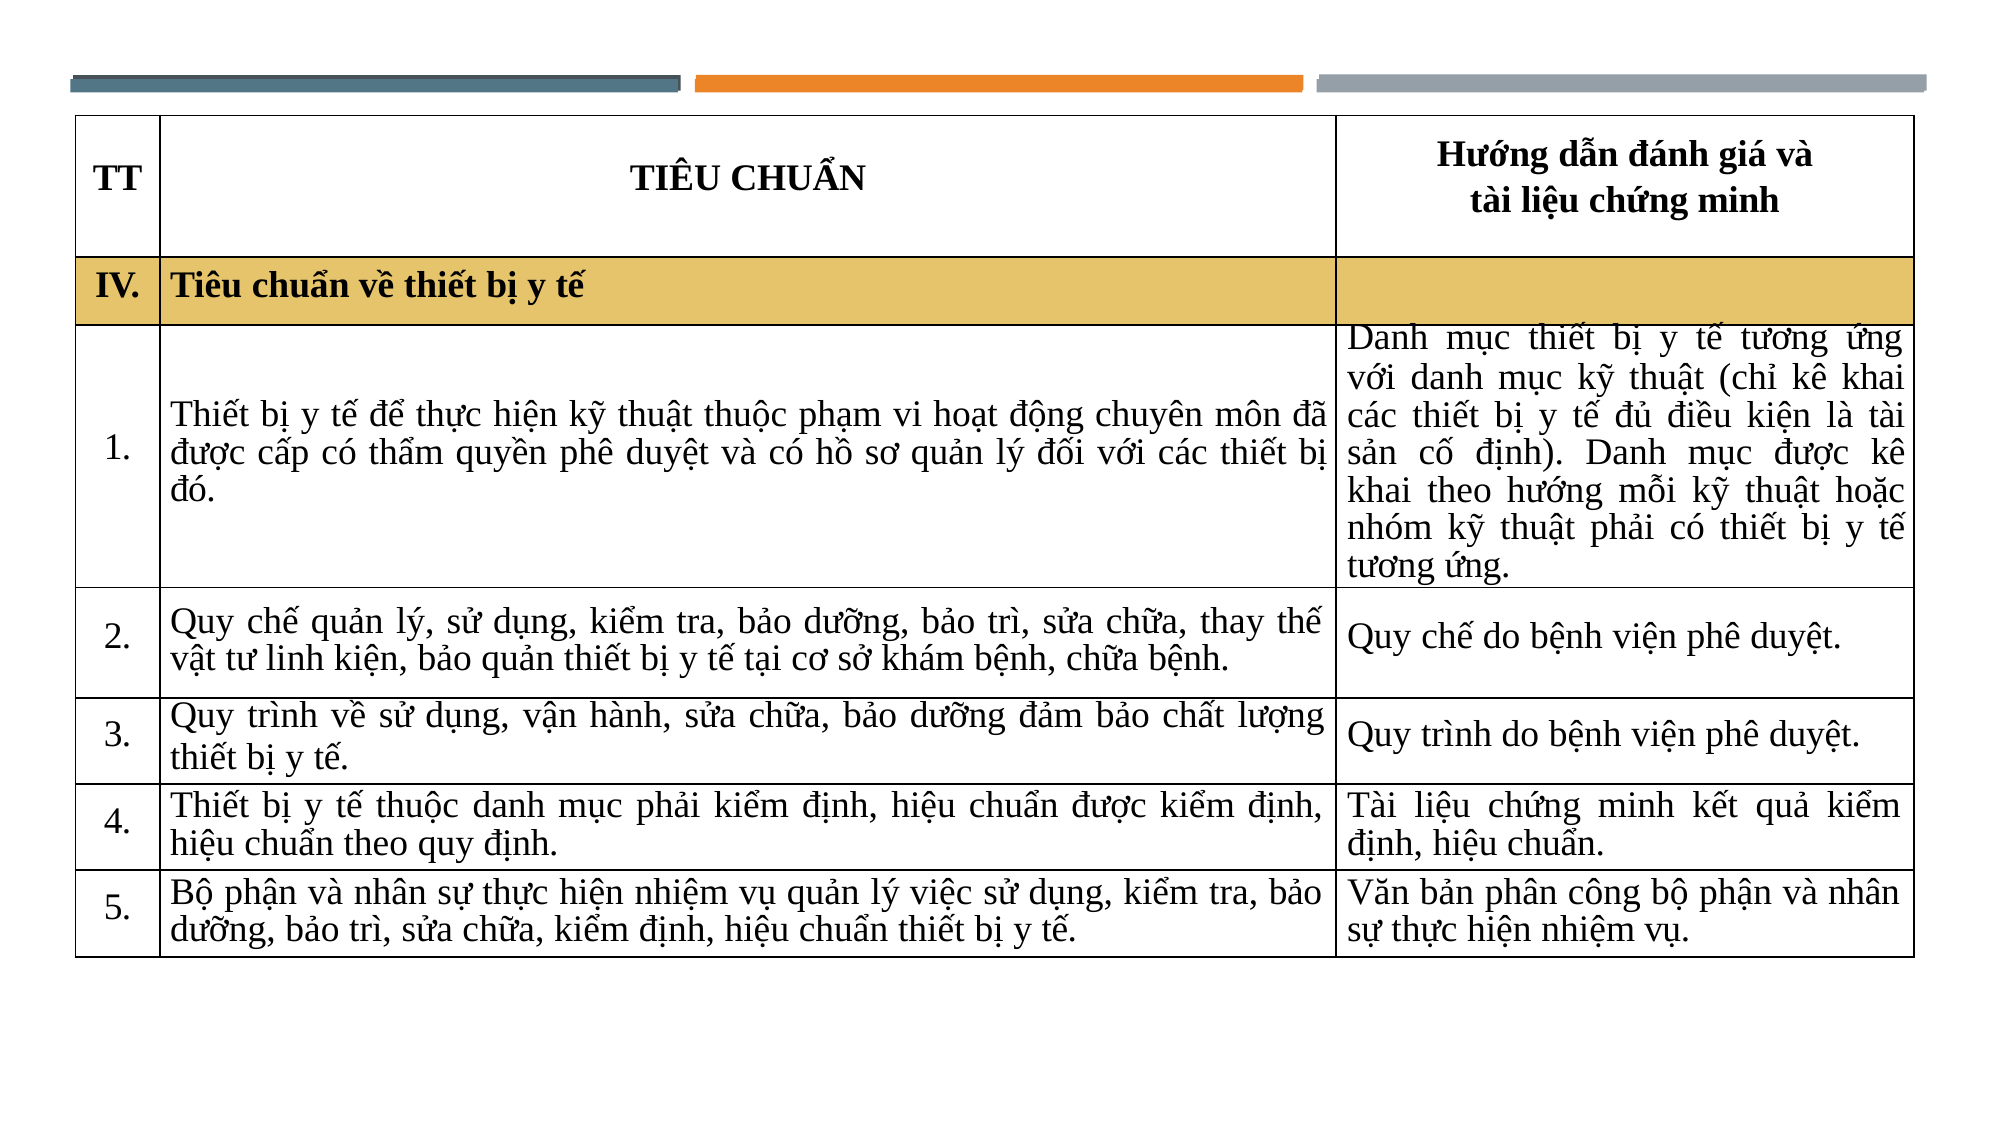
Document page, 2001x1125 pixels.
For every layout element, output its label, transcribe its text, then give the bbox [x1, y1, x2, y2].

table_cell Danh mục thiết bị y tế tương ứng với danh mục kỹ thuật (chỉ kê khai các thiết bị y tế đủ điều kiện là tài sản cố định). Danh mục được kê khai theo hướng mỗi kỹ thuật hoặc nhóm kỹ thuật phải có thiết bị y tế tương ứng. [1337, 326, 1913, 587]
table_header TT [76, 116, 159, 256]
table_cell Văn bản phân công bộ phận và nhân sự thực hiện nhiệm vụ. [1337, 871, 1913, 956]
table_cell 1. [76, 326, 159, 587]
table_cell [1337, 258, 1913, 324]
table_cell Quy trình do bệnh viện phê duyệt. [1337, 699, 1913, 783]
table_cell Quy chế quản lý, sử dụng, kiểm tra, bảo dưỡng, bảo trì, sửa chữa, thay thế vật tư linh kiện, bảo quản thiết bị y tế tại cơ sở khám bệnh, chữa bệnh. [161, 588, 1335, 697]
table_cell Tài liệu chứng minh kết quả kiểm định, hiệu chuẩn. [1337, 785, 1913, 869]
table_cell 2. [76, 588, 159, 697]
table_cell Thiết bị y tế thuộc danh mục phải kiểm định, hiệu chuẩn được kiểm định, hiệu chuẩn theo quy định. [161, 785, 1335, 869]
table_cell 3. [76, 699, 159, 783]
table_cell 5. [76, 871, 159, 956]
table_cell IV. [76, 258, 159, 324]
table_cell Bộ phận và nhân sự thực hiện nhiệm vụ quản lý việc sử dụng, kiểm tra, bảo dưỡng, bảo trì, sửa chữa, kiểm định, hiệu chuẩn thiết bị y tế. [161, 871, 1335, 956]
table_cell 4. [76, 785, 159, 869]
table_cell Thiết bị y tế để thực hiện kỹ thuật thuộc phạm vi hoạt động chuyên môn đã được cấp có thẩm quyền phê duyệt và có hồ sơ quản lý đối với các thiết bị đó. [161, 326, 1335, 587]
table_header Hướng dẫn đánh giá và tài liệu chứng minh [1337, 116, 1913, 256]
table_cell Quy chế do bệnh viện phê duyệt. [1337, 588, 1913, 697]
table_cell Quy trình về sử dụng, vận hành, sửa chữa, bảo dưỡng đảm bảo chất lượng thiết bị y tế. [161, 699, 1335, 783]
table_cell Tiêu chuẩn về thiết bị y tế [161, 258, 1335, 324]
table_header TIÊU CHUẨN [161, 116, 1335, 256]
